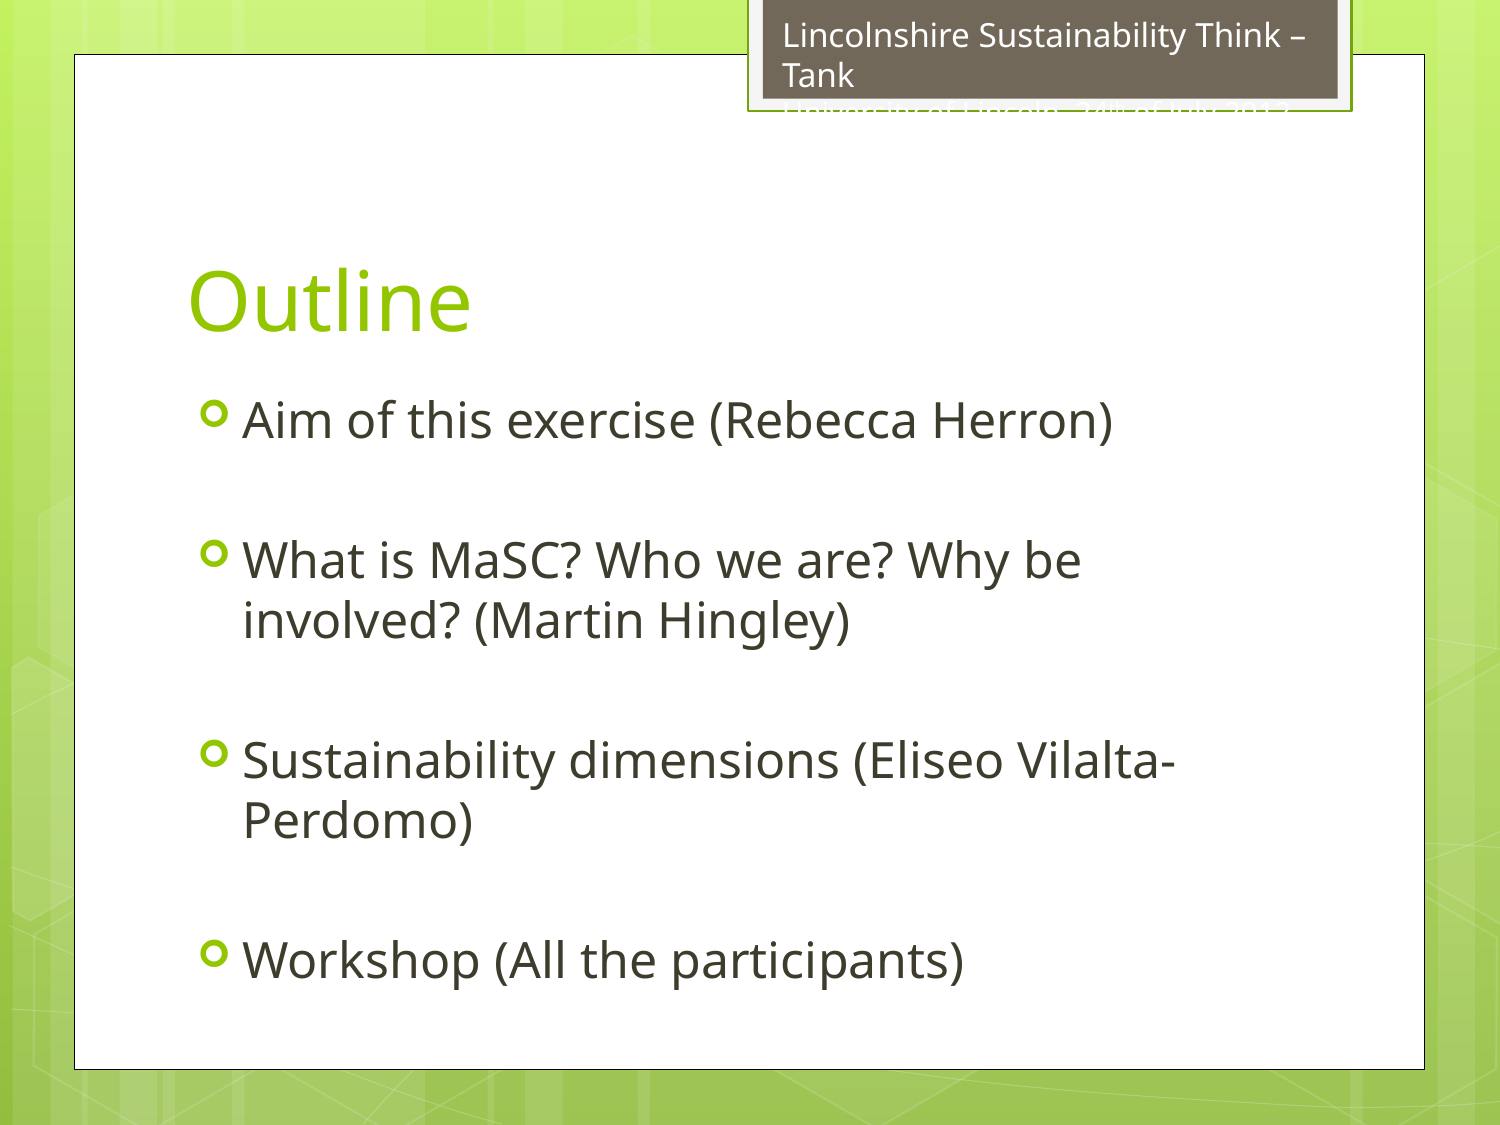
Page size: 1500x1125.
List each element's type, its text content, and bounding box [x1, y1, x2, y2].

title Outline [170, 168, 1324, 357]
list Aim of this exercise (Rebecca Herron) What is MaSC? Who we are? Why be involved? (Martin Hingley) Sustainability dimensions (Eliseo Vilalta-Perdomo) Workshop (All the participants) [170, 380, 1284, 957]
